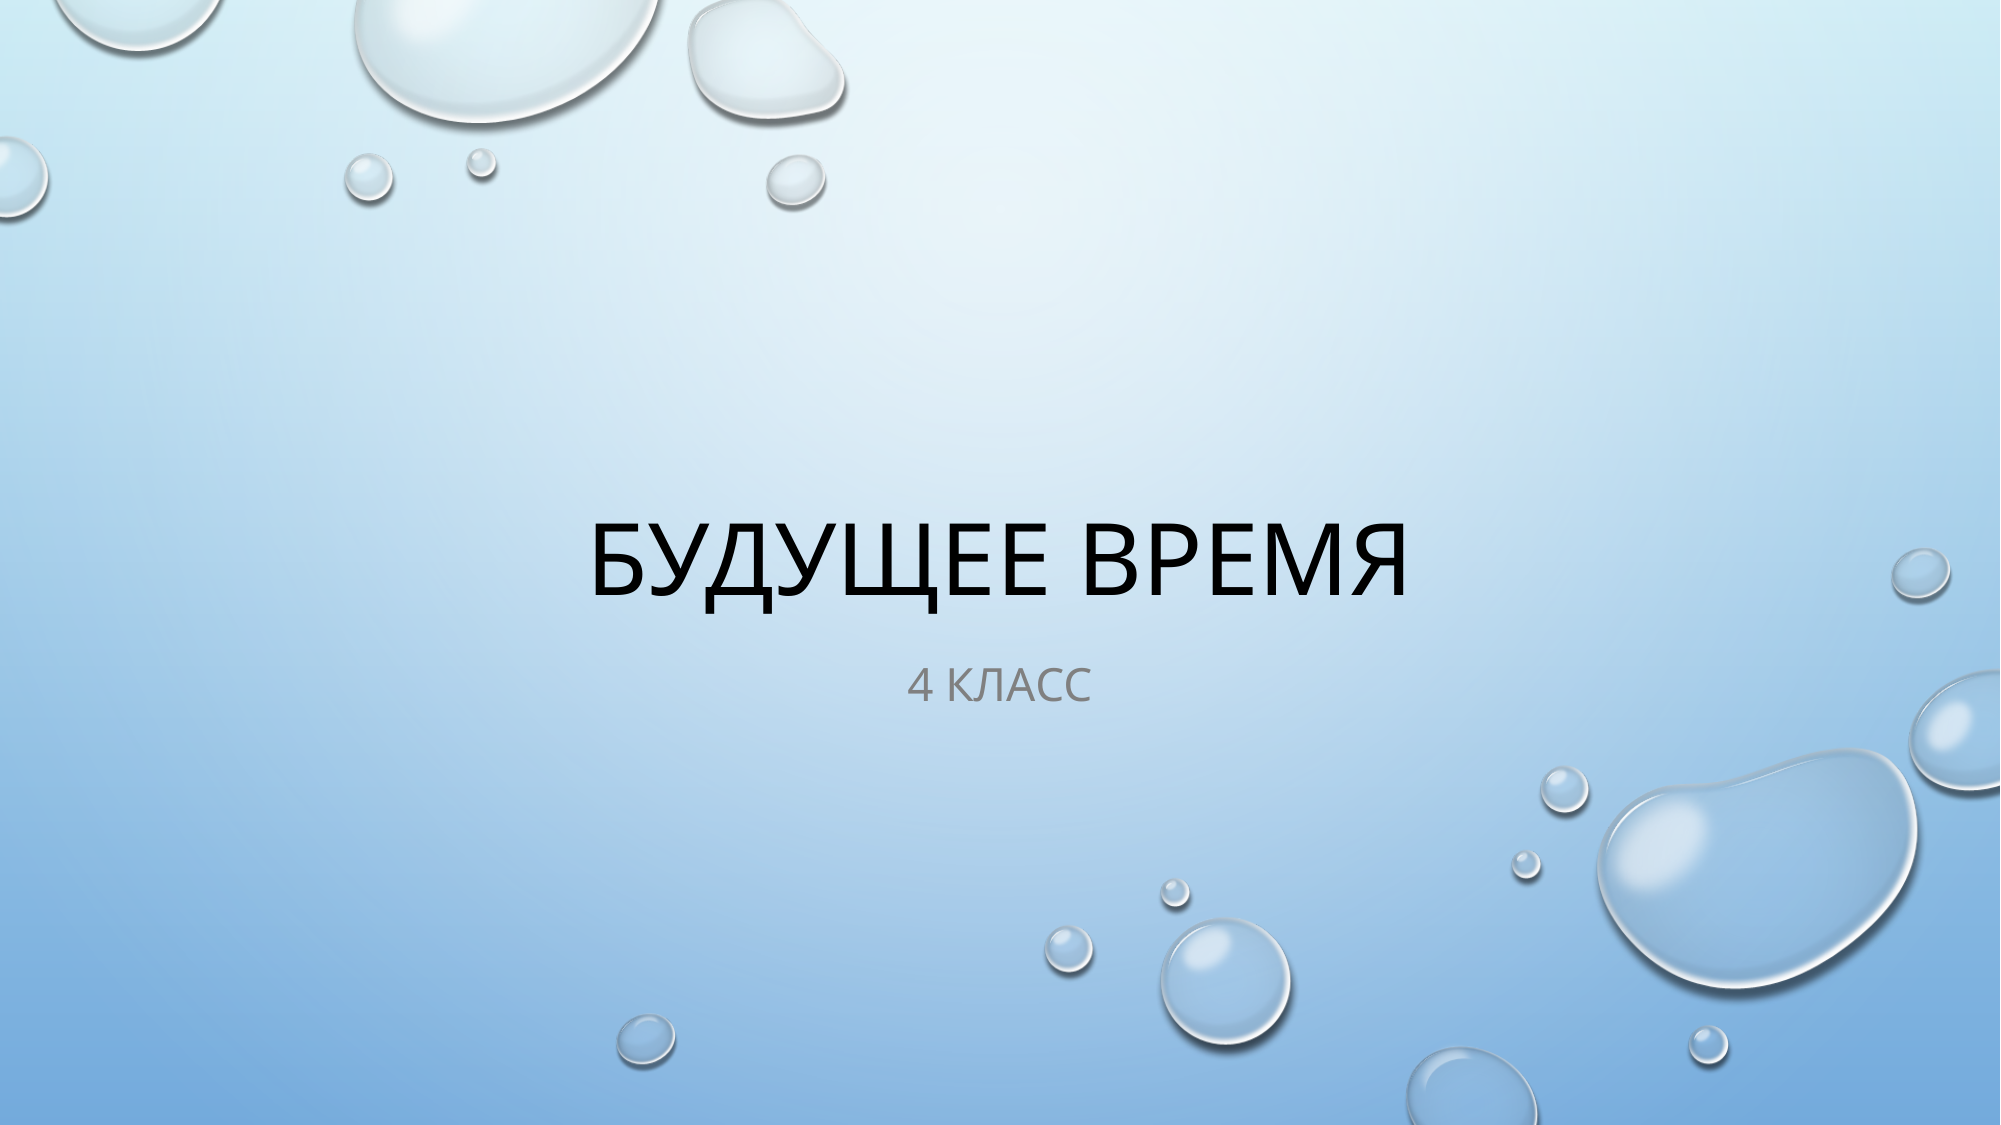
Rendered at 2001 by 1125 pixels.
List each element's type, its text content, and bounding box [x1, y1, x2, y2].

subtitle 4 класс [287, 637, 1713, 863]
title Будущее время [287, 213, 1713, 625]
picture [0, 0, 2000, 1125]
